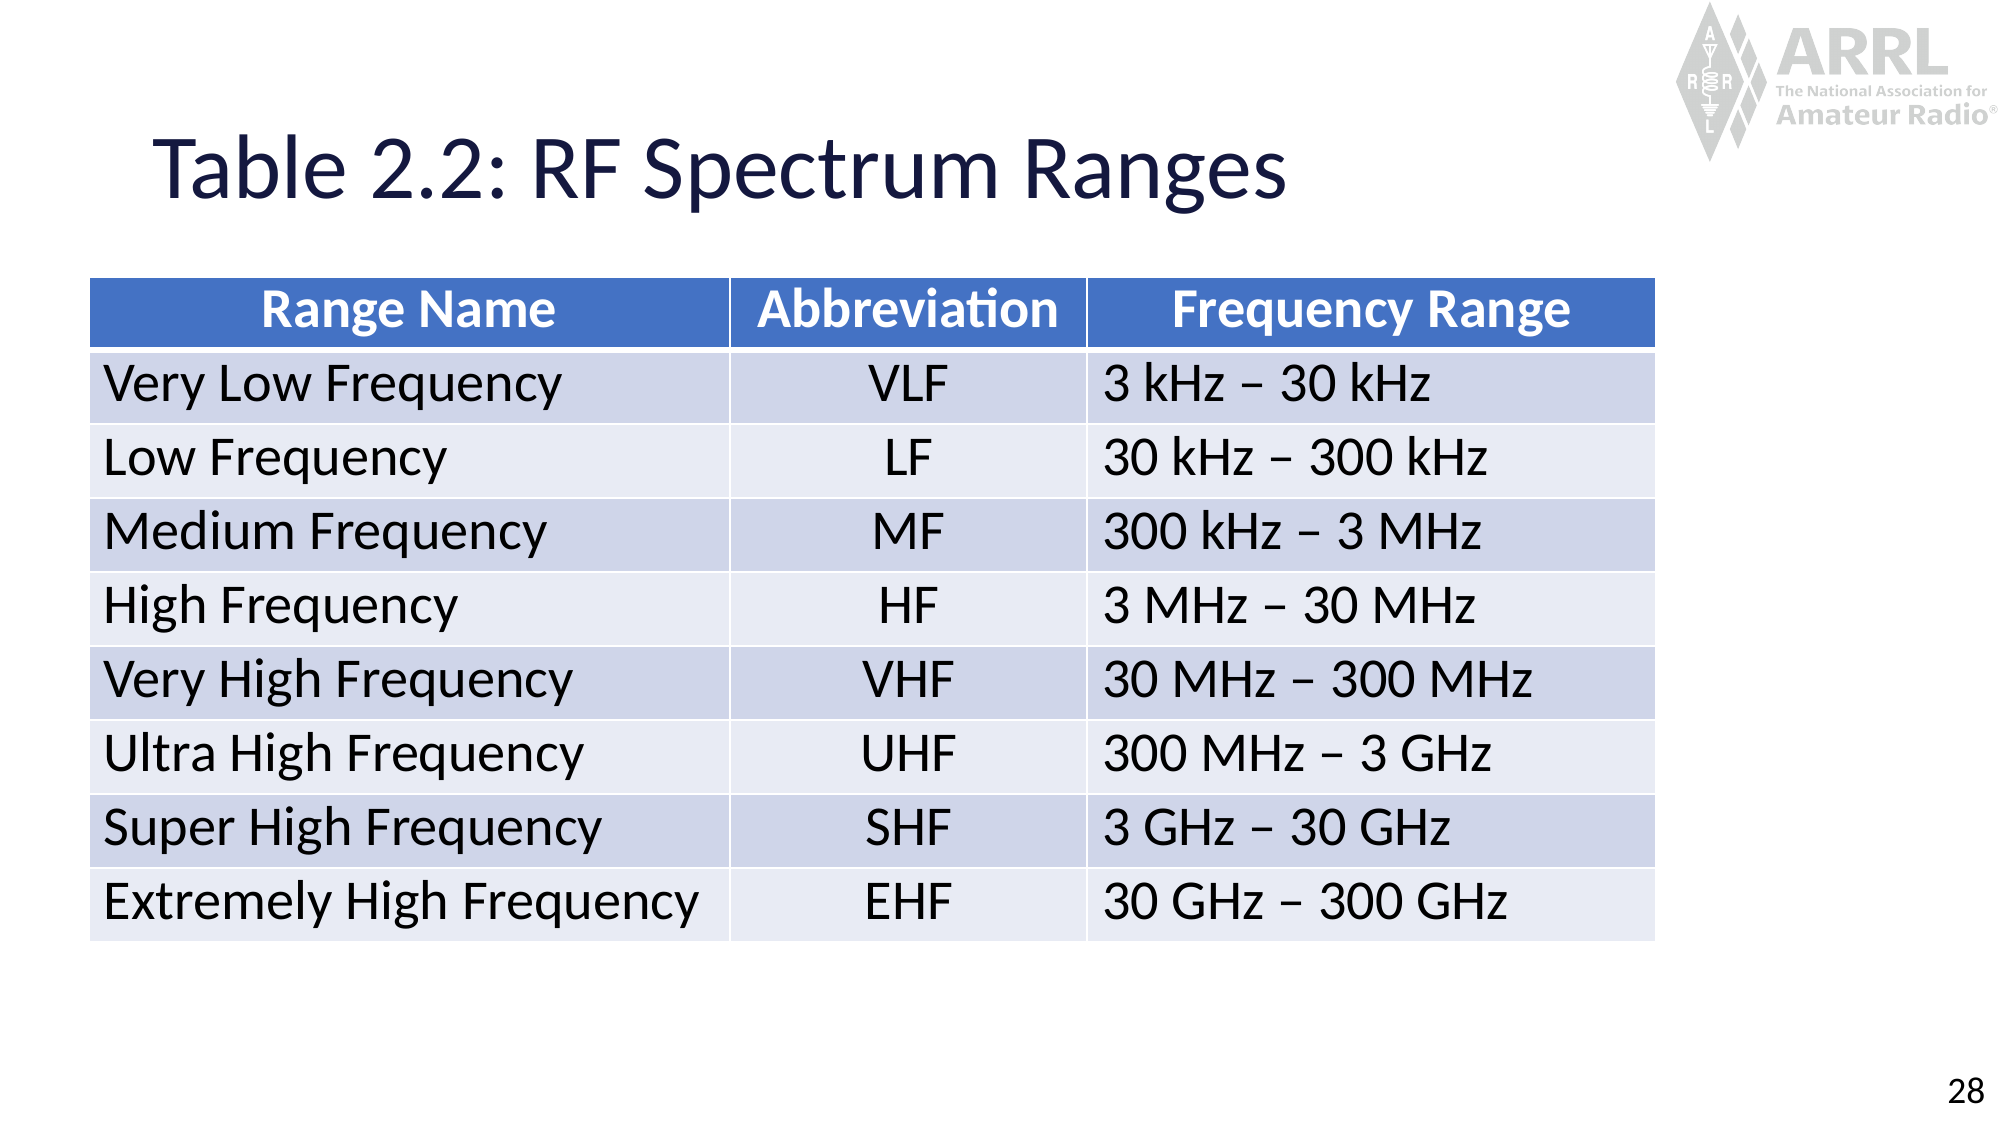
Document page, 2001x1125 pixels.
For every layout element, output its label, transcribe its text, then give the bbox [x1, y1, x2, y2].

table_cell HF [731, 573, 1086, 645]
table_cell Very High Frequency [90, 647, 729, 719]
table_cell 30 MHz – 300 MHz [1088, 647, 1655, 719]
table_cell Very Low Frequency [90, 353, 729, 423]
table_cell 3 MHz – 30 MHz [1088, 573, 1655, 645]
table_cell Super High Frequency [90, 795, 729, 867]
table_cell Extremely High Frequency [90, 869, 729, 941]
table_cell SHF [731, 795, 1086, 867]
table_header Frequency Range [1088, 278, 1655, 347]
table_cell 300 kHz – 3 MHz [1088, 499, 1655, 571]
table_cell 3 GHz – 30 GHz [1088, 795, 1655, 867]
table_cell Low Frequency [90, 425, 729, 497]
table_header Abbreviation [731, 278, 1086, 347]
table_cell 300 MHz – 3 GHz [1088, 721, 1655, 793]
table_cell Ultra High Frequency [90, 721, 729, 793]
table_cell VHF [731, 647, 1086, 719]
table_cell VLF [731, 353, 1086, 423]
table_cell 30 GHz – 300 GHz [1088, 869, 1655, 941]
table_cell LF [731, 425, 1086, 497]
table_cell Medium Frequency [90, 499, 729, 571]
title Table 2.2: RF Spectrum Ranges [137, 59, 1863, 278]
picture [1674, 0, 2000, 164]
table_cell UHF [731, 721, 1086, 793]
table_cell EHF [731, 869, 1086, 941]
table_header Range Name [90, 278, 729, 347]
table_cell High Frequency [90, 573, 729, 645]
table_cell 3 kHz – 30 kHz [1088, 353, 1655, 423]
table_cell 30 kHz – 300 kHz [1088, 425, 1655, 497]
table_cell MF [731, 499, 1086, 571]
